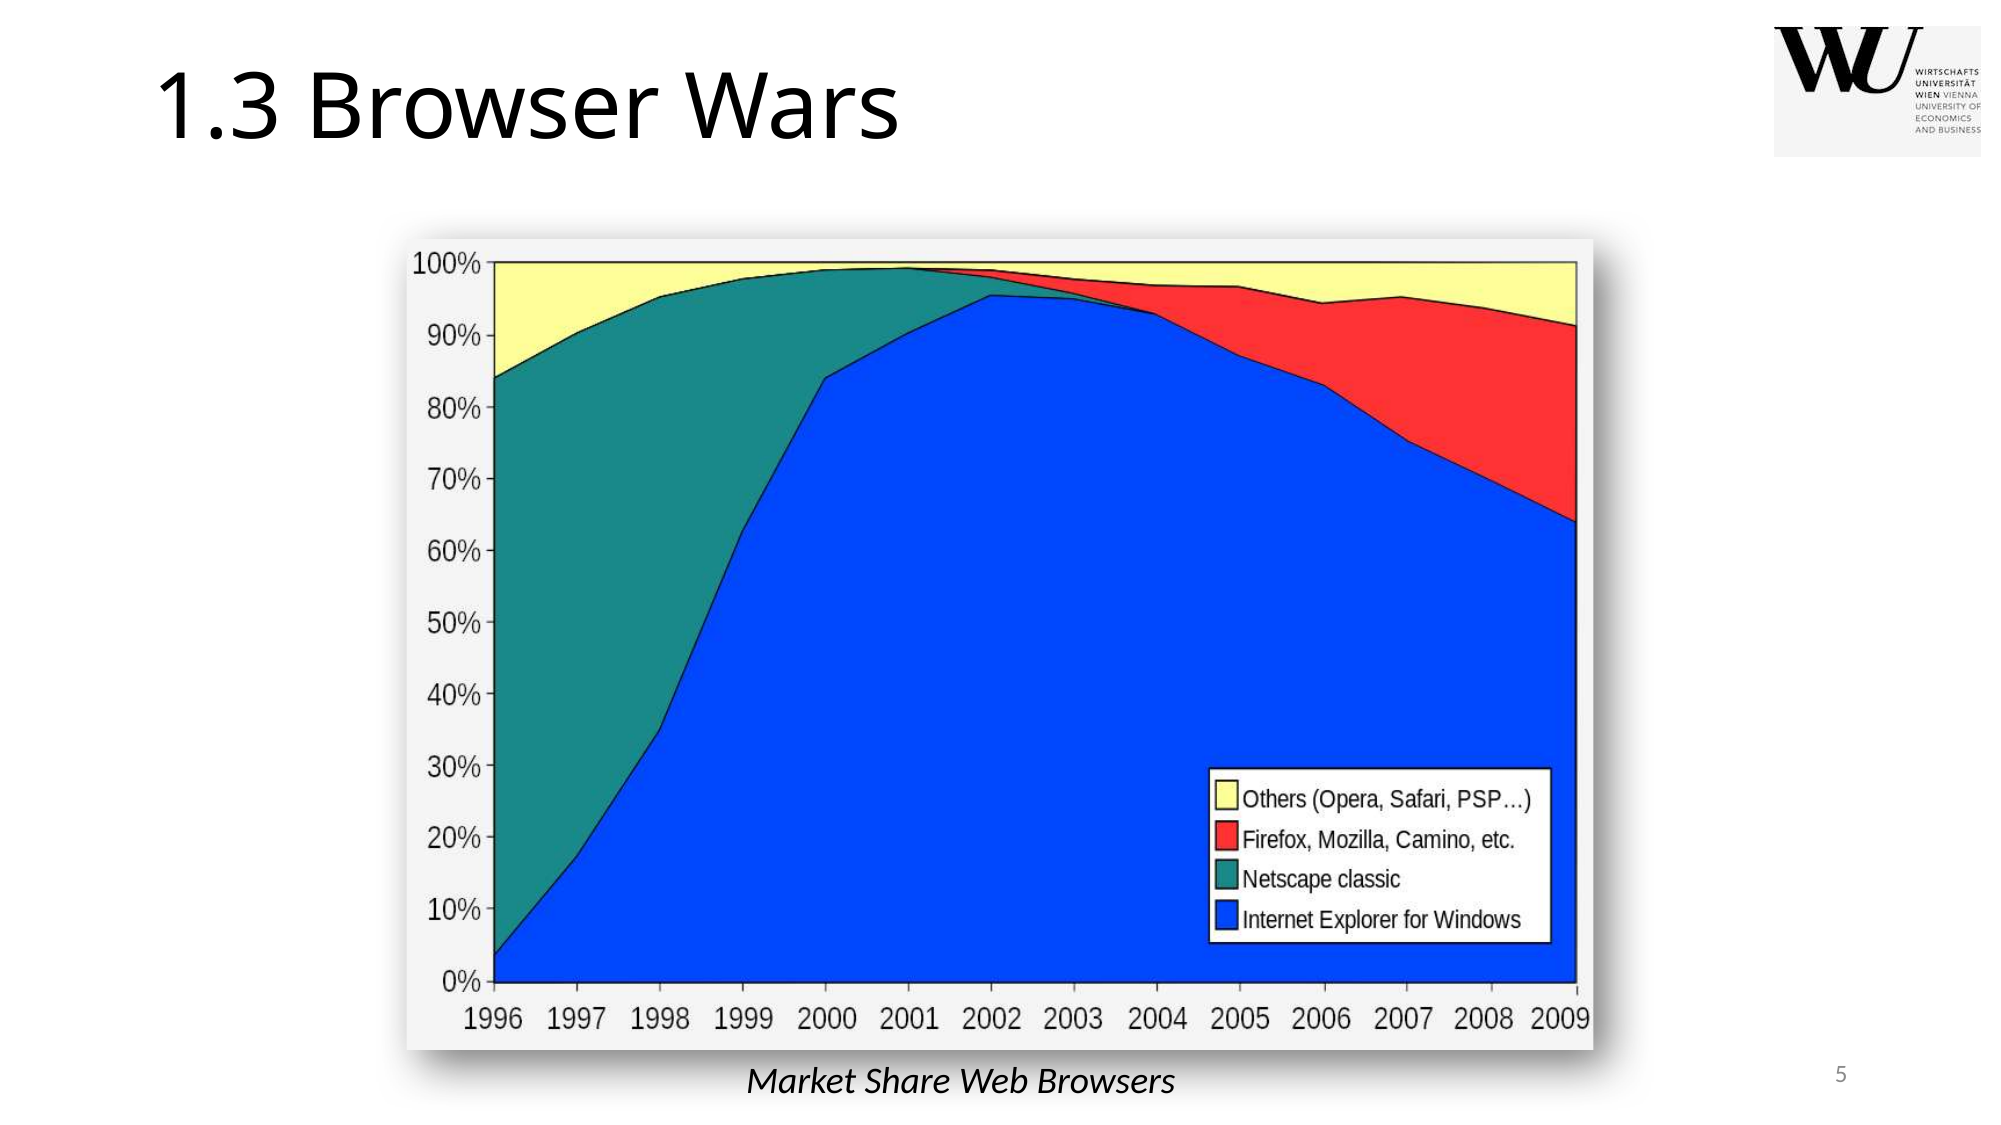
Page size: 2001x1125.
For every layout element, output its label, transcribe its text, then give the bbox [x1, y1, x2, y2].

picture [406, 239, 1594, 1050]
title 1.3 Browser Wars [137, 0, 1863, 218]
text_box Market Share Web Browsers [731, 1050, 1269, 1109]
picture [1774, 26, 1981, 157]
slide_number 5 [1412, 1042, 1863, 1103]
